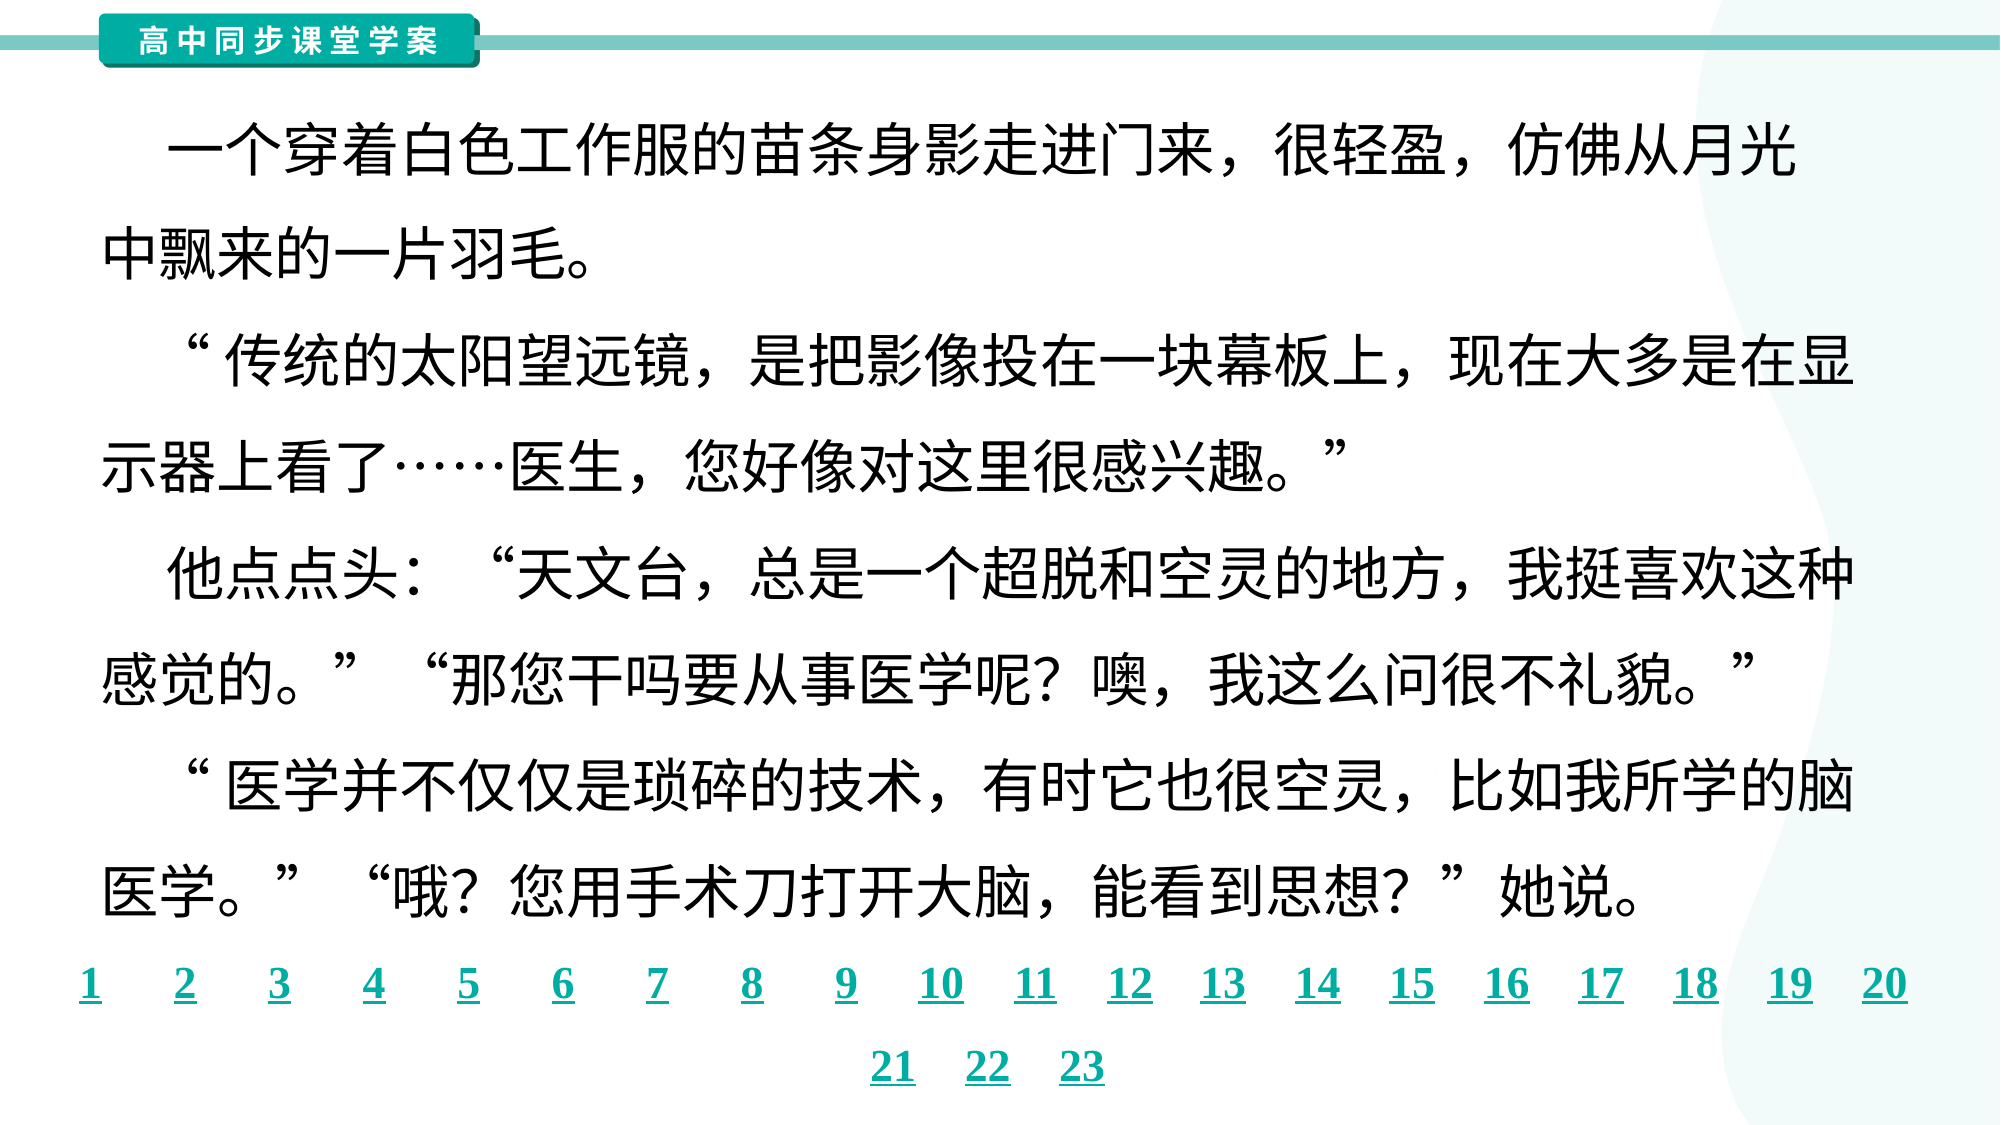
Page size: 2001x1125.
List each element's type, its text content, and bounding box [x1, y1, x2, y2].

text_box 一个穿着白色工作服的苗条身影走进门来，很轻盈，仿佛从月光 中飘来的一片羽毛。#1.1.8 [100, 76, 1899, 275]
picture [0, 0, 2000, 1125]
text_box “传统的太阳望远镜，是把影像投在一块幕板上，现在大多是在显 示器上看了……医生，您好像对这里很感兴趣。” 他点点头：“天文台，总是一个超脱和空灵的地方，我挺喜欢这种 感觉的。”“那您干吗要从事医学呢？噢，我这么问很不礼貌。” “医学并不仅仅是琐碎的技术，有时它也很空灵，比如我所学的脑 医学。”“哦？您用手术刀打开大脑，能看到思想？”她说。 [100, 288, 1899, 926]
